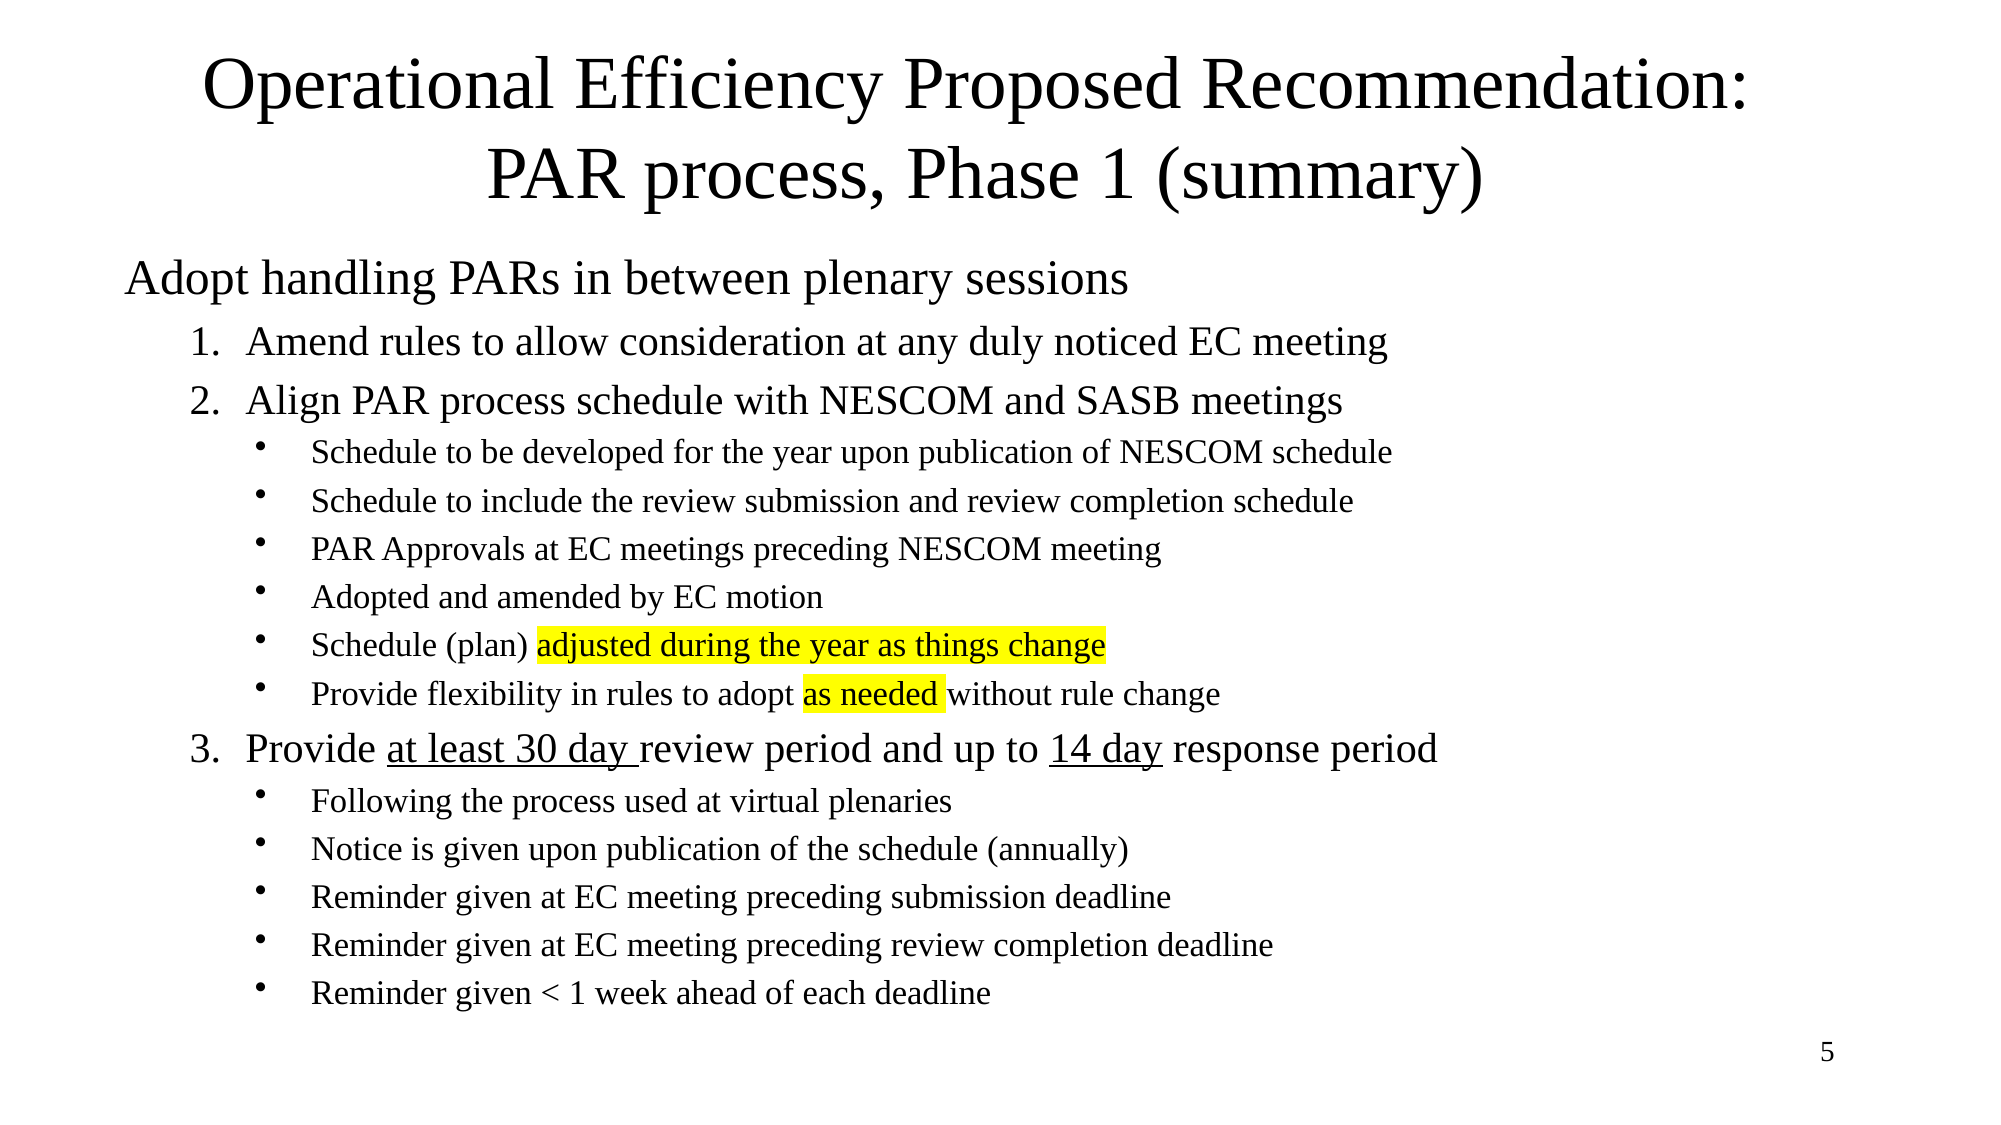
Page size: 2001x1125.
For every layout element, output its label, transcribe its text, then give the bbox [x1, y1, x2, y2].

list Adopt handling PARs in between plenary sessions Amend rules to allow consideration at any duly noticed EC meeting Align PAR process schedule with NESCOM and SASB meetings Schedule to be developed for the year upon publication of NESCOM schedule Schedule to include the review submission and review completion schedule PAR Approvals at EC meetings preceding NESCOM meeting Adopted and amended by EC motion Schedule (plan) adjusted during the year as things change Provide flexibility in rules to adopt as needed without rule change Provide at least 30 day review period and up to 14 day response period Following the process used at virtual plenaries Notice is given upon publication of the schedule (annually) Reminder given at EC meeting preceding submission deadline Reminder given at EC meeting preceding review completion deadline Reminder given < 1 week ahead of each deadline [99, 237, 1888, 1026]
slide_number 5 [1433, 1024, 1851, 1101]
title Operational Efficiency Proposed Recommendation: PAR process, Phase 1 (summary) [62, 29, 1901, 218]
